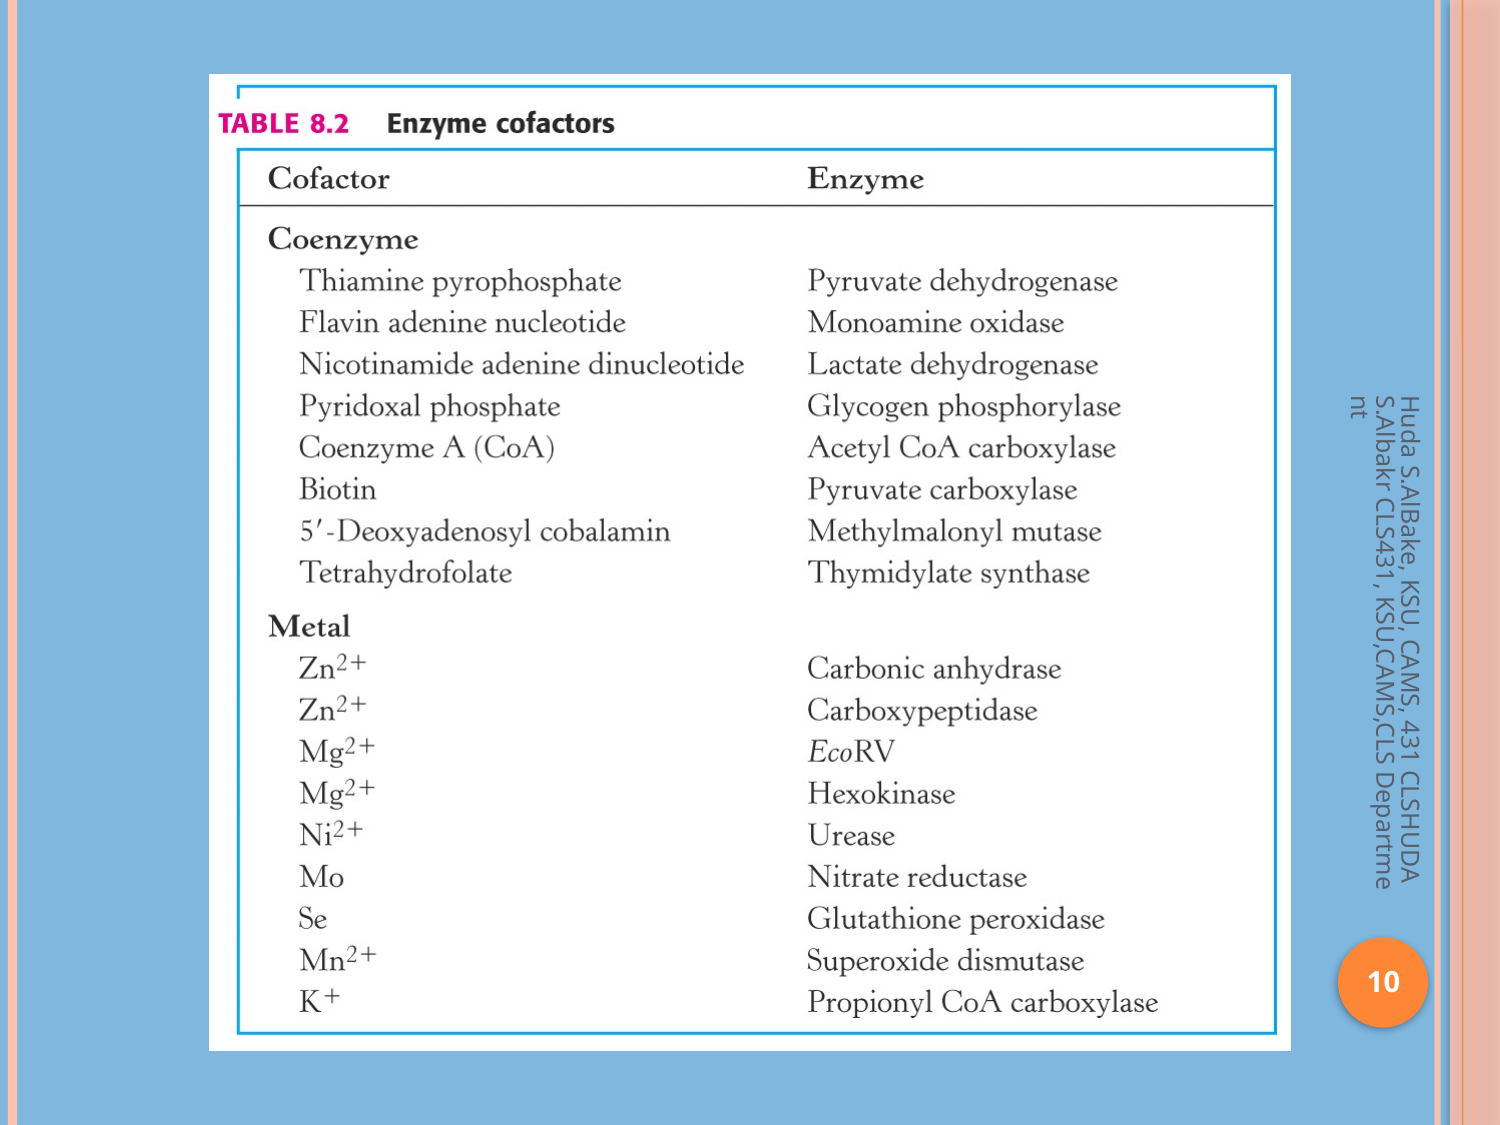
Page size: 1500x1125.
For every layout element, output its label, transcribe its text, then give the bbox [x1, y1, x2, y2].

footer Huda S.AlBake, KSU, CAMS, 431 CLSHUDA S.Albakr CLS431, KSU,CAMS,CLS Department [1379, 380, 1440, 906]
picture [209, 73, 1291, 1051]
slide_number 10 [1333, 940, 1434, 1026]
